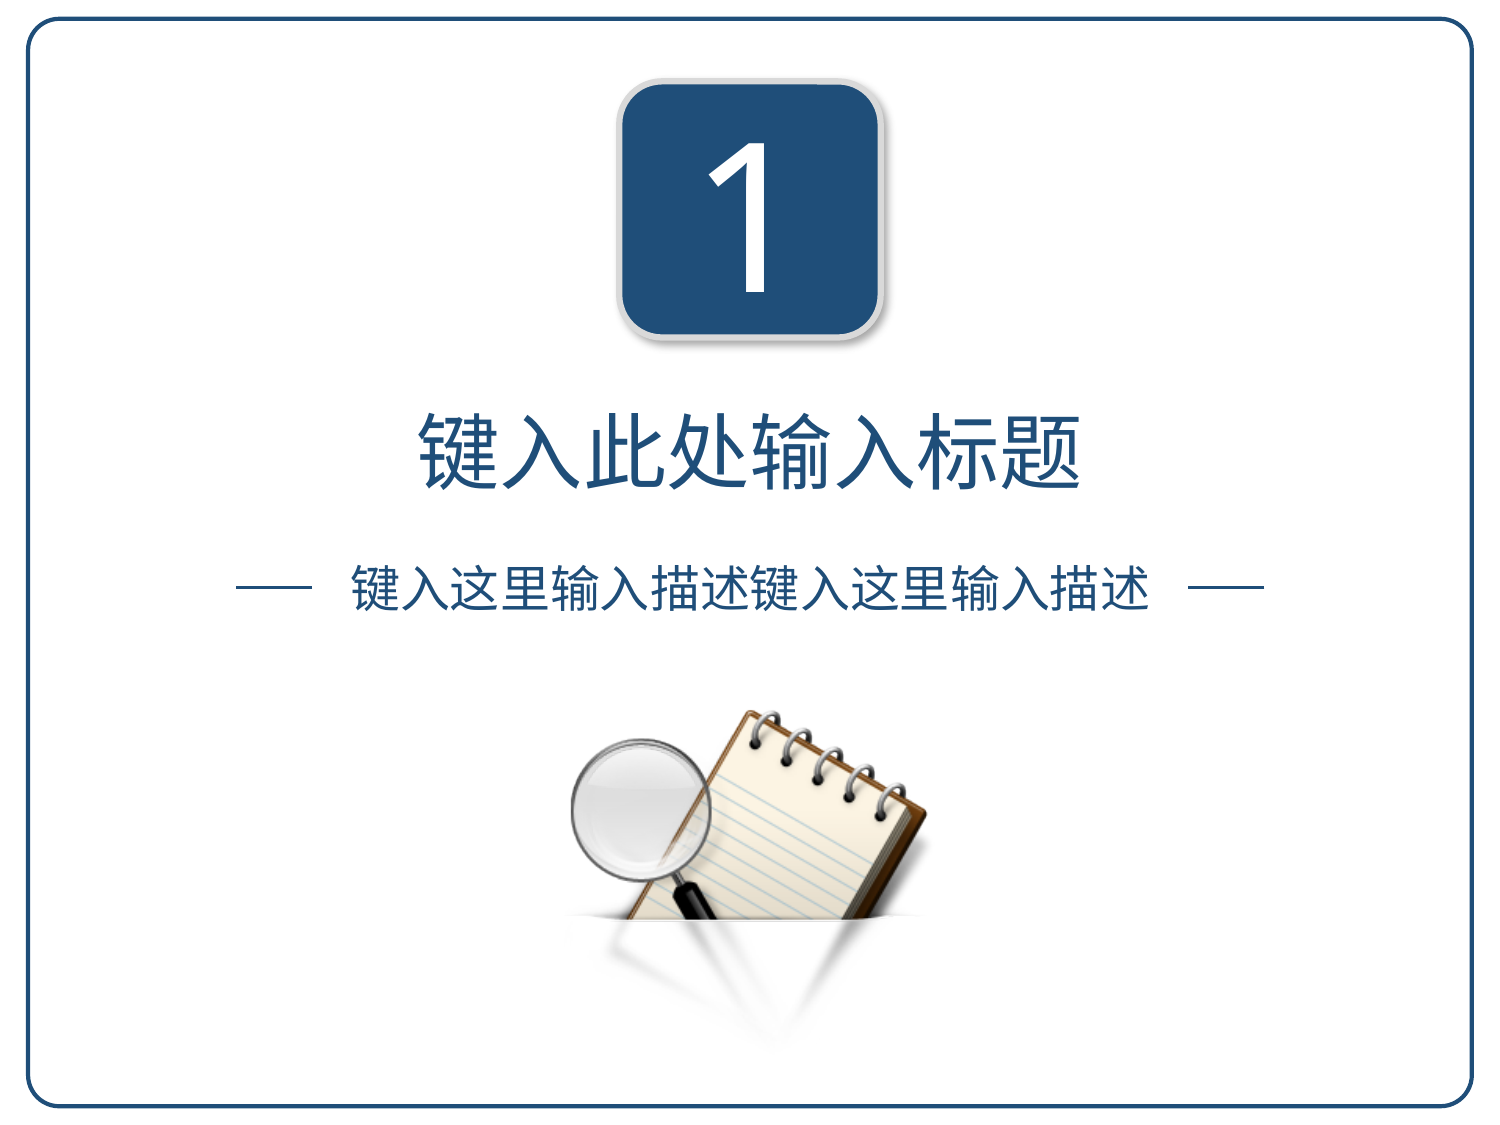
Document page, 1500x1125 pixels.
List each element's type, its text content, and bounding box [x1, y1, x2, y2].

text_box 键入这里输入描述键入这里输入描述 [327, 549, 1173, 625]
text_box [27, 17, 1473, 1108]
picture [549, 668, 950, 1069]
